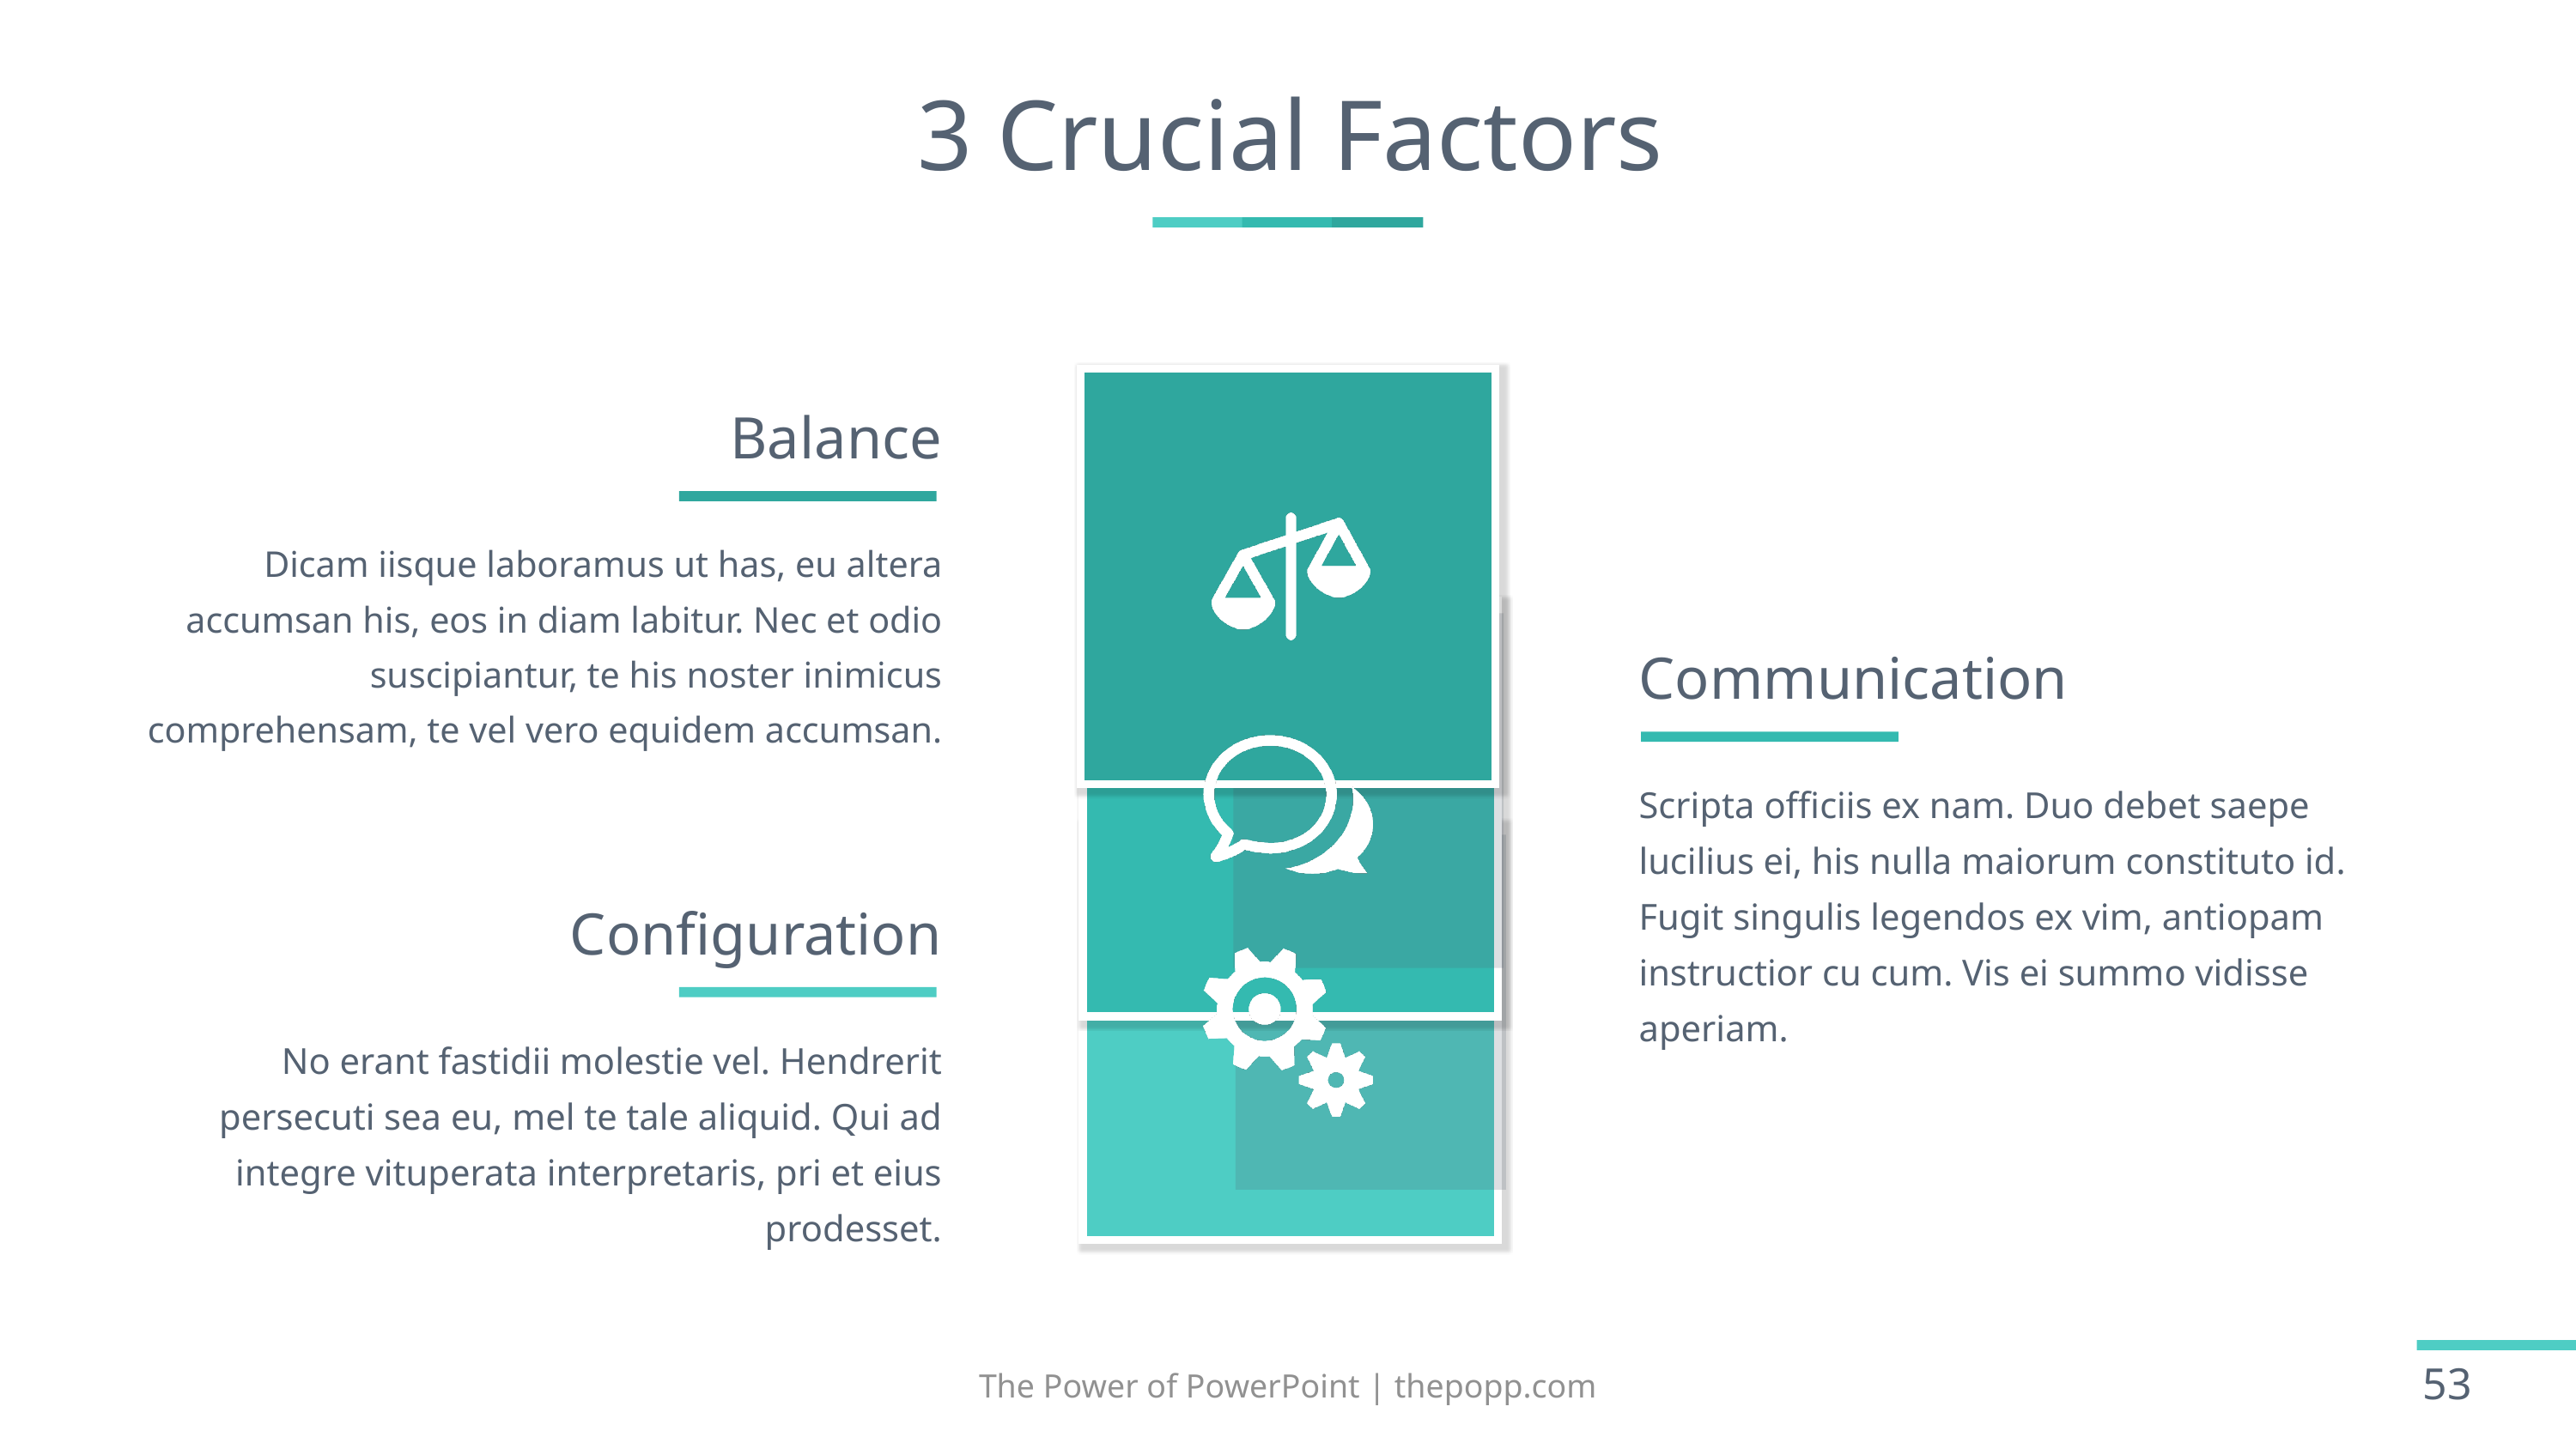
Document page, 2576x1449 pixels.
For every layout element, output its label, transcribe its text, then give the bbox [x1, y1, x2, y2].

list Balance [134, 383, 956, 489]
list No erant fastidii molestie vel. Hendrerit persecuti sea eu, mel te tale aliquid. Qui ad integre vituperata interpretaris, pri et eius prodesset. [134, 1018, 956, 1272]
picture [1203, 948, 1373, 1118]
slide_number 53 [2409, 1351, 2576, 1421]
list Dicam iisque laboramus ut has, eu altera accumsan his, eos in diam labitur. Nec et odio suscipiantur, te his noster inimicus comprehensam, te vel vero equidem accumsan. [134, 523, 956, 777]
picture [1200, 491, 1370, 661]
footer The Power of PowerPoint | thepopp.com [853, 1349, 1723, 1427]
title 3 Crucial Factors [69, 49, 2512, 230]
list Configuration [134, 879, 956, 985]
picture [1203, 724, 1373, 894]
list Communication [1625, 623, 2447, 730]
list Scripta officiis ex nam. Duo debet saepe lucilius ei, his nulla maiorum constituto id. Fugit singulis legendos ex vim, antiopam instructior cu cum. Vis ei summo vidisse aperiam. [1625, 763, 2447, 1017]
